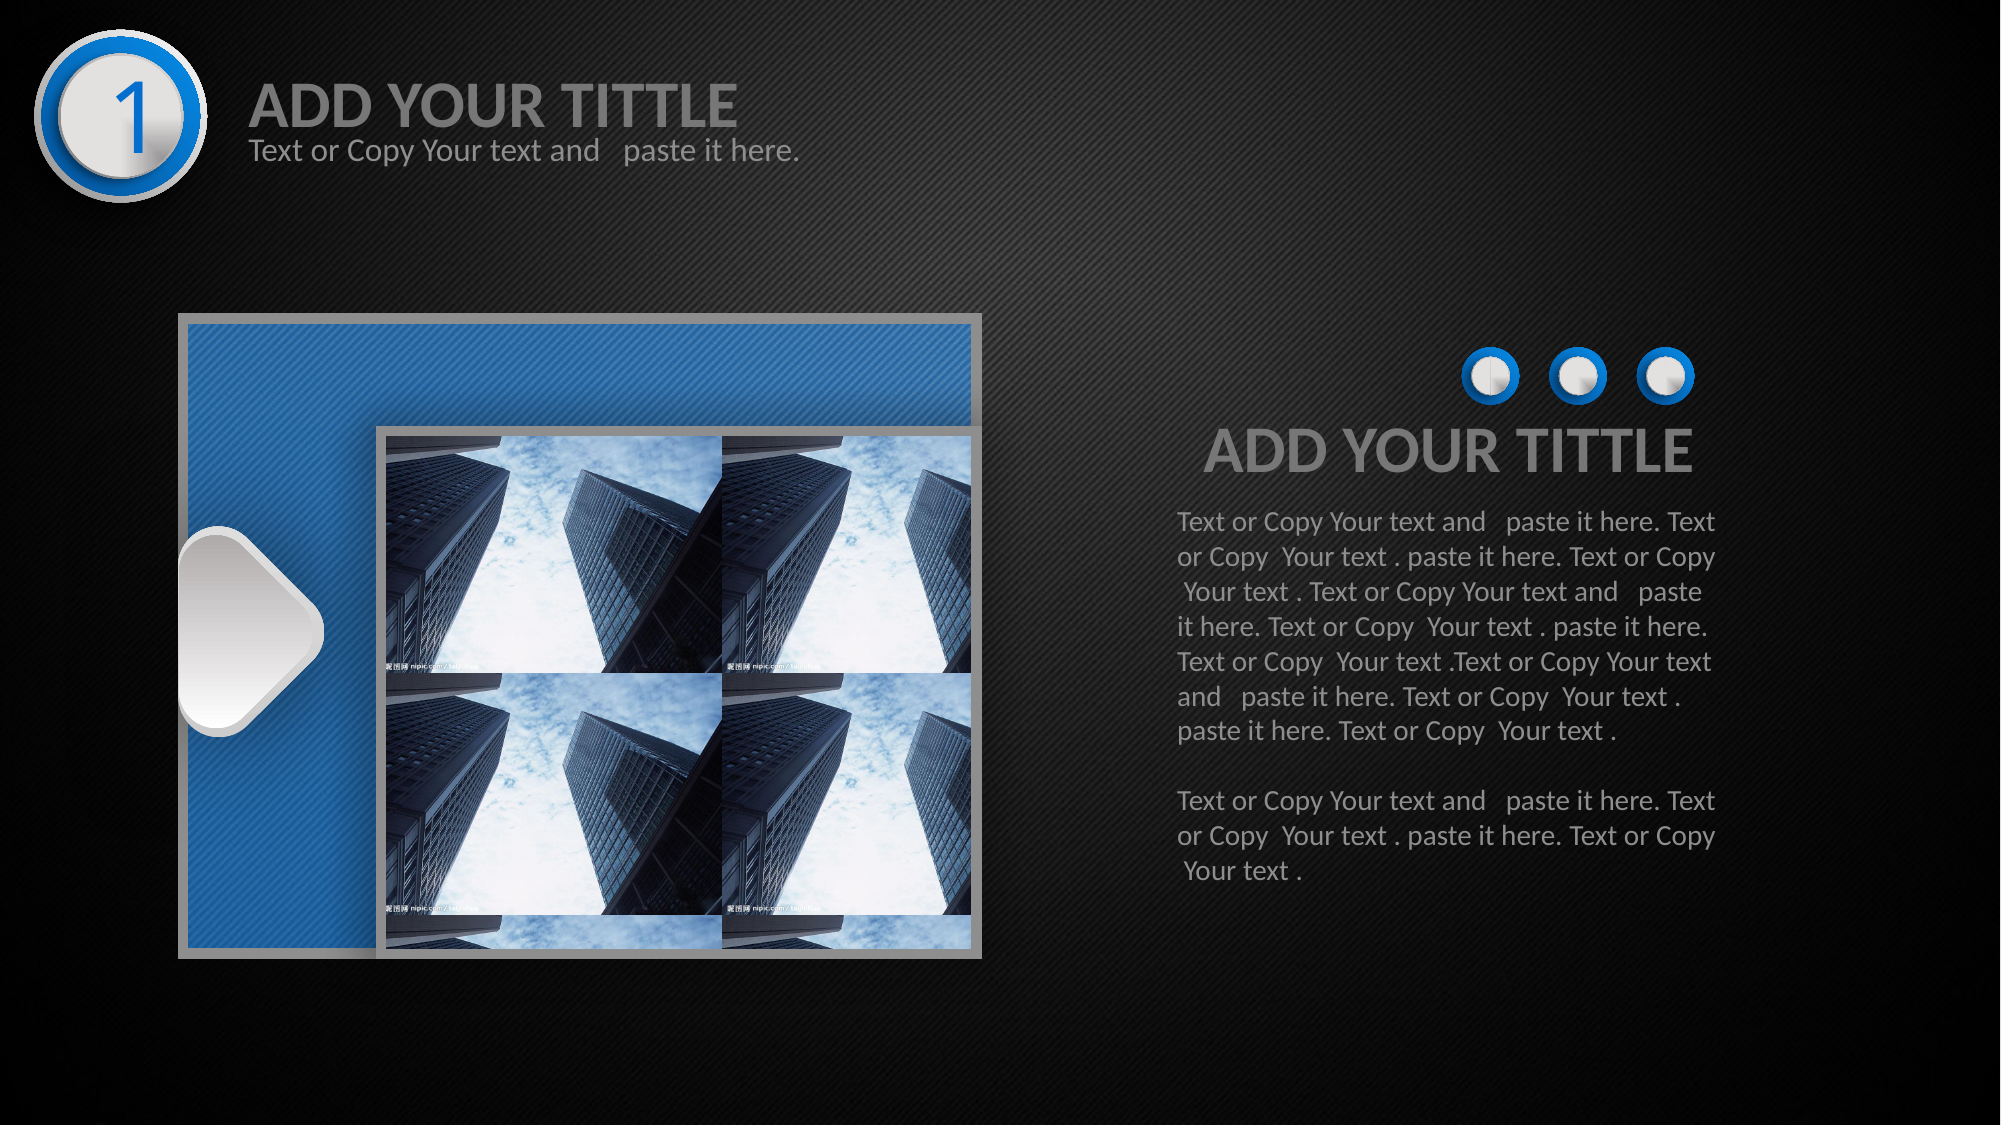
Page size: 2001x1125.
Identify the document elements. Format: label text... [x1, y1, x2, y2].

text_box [34, 29, 208, 203]
picture [0, 0, 2001, 1125]
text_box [178, 318, 977, 954]
text_box ADD YOUR TITTLE [1181, 398, 1717, 494]
text_box ADD YOUR TITTLE [233, 53, 985, 149]
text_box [1549, 347, 1607, 405]
text_box Text or Copy Your text and paste it here. [233, 120, 883, 176]
text_box Text or Copy Your text and paste it here. Text or Copy Your text . paste it here. Text or Copy Your text . Text or Copy Your text and paste it here. Text or Copy Your text . paste it here. Text or Copy Your text .Text or Copy Your text and paste it here. Text or Copy Your text . paste it here. Text or Copy Your text . Text or Copy Your text and paste it here. Text or Copy Your text . paste it here. Text or Copy Your text . [1162, 494, 1736, 929]
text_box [1636, 347, 1695, 405]
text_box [380, 431, 977, 954]
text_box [1461, 347, 1520, 405]
